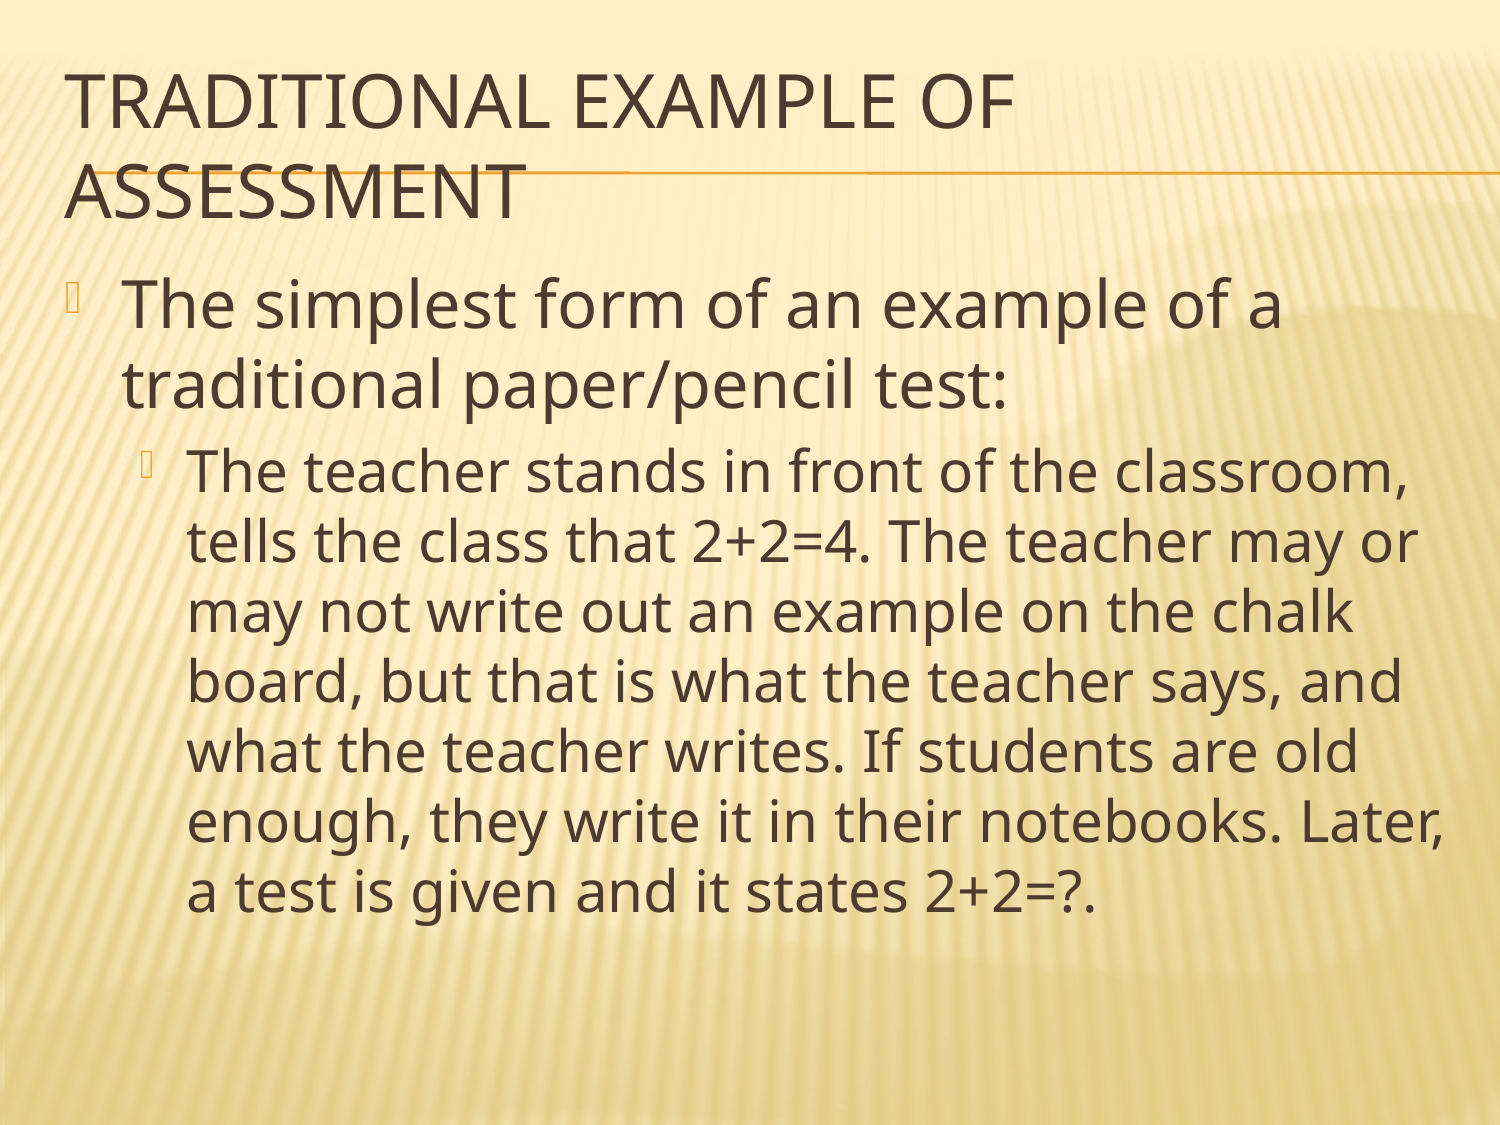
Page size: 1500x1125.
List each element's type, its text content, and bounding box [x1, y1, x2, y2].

title Traditional example of assessment [50, 75, 1475, 213]
list The simplest form of an example of a traditional paper/pencil test: The teacher stands in front of the classroom, tells the class that 2+2=4. The teacher may or may not write out an example on the chalk board, but that is what the teacher says, and what the teacher writes. If students are old enough, they write it in their notebooks. Later, a test is given and it states 2+2=?. [50, 254, 1475, 998]
